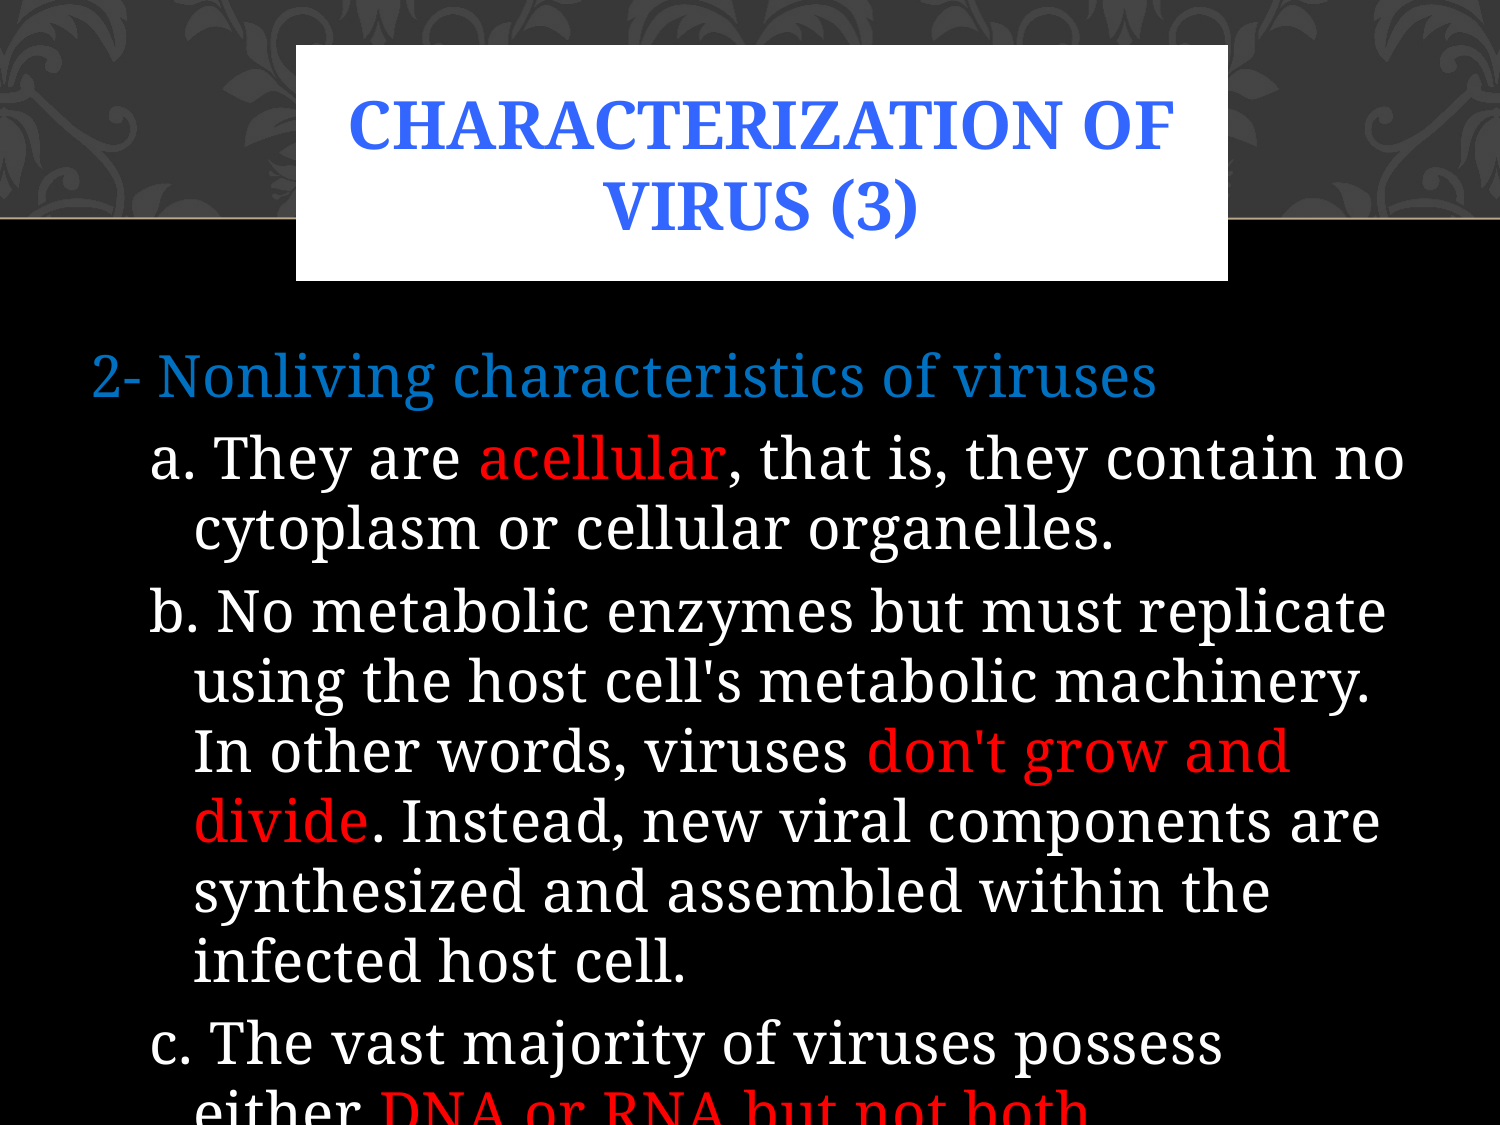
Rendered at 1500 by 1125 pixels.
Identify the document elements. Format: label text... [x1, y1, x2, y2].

list 2- Nonliving characteristics of viruses a. They are acellular, that is, they contain no cytoplasm or cellular organelles. b. No metabolic enzymes but must replicate using the host cell's metabolic machinery. In other words, viruses don't grow and divide. Instead, new viral components are synthesized and assembled within the infected host cell. c. The vast majority of viruses possess either DNA or RNA but not both. [75, 331, 1425, 1102]
text_box Characterization of virus (3) [302, 51, 1222, 275]
